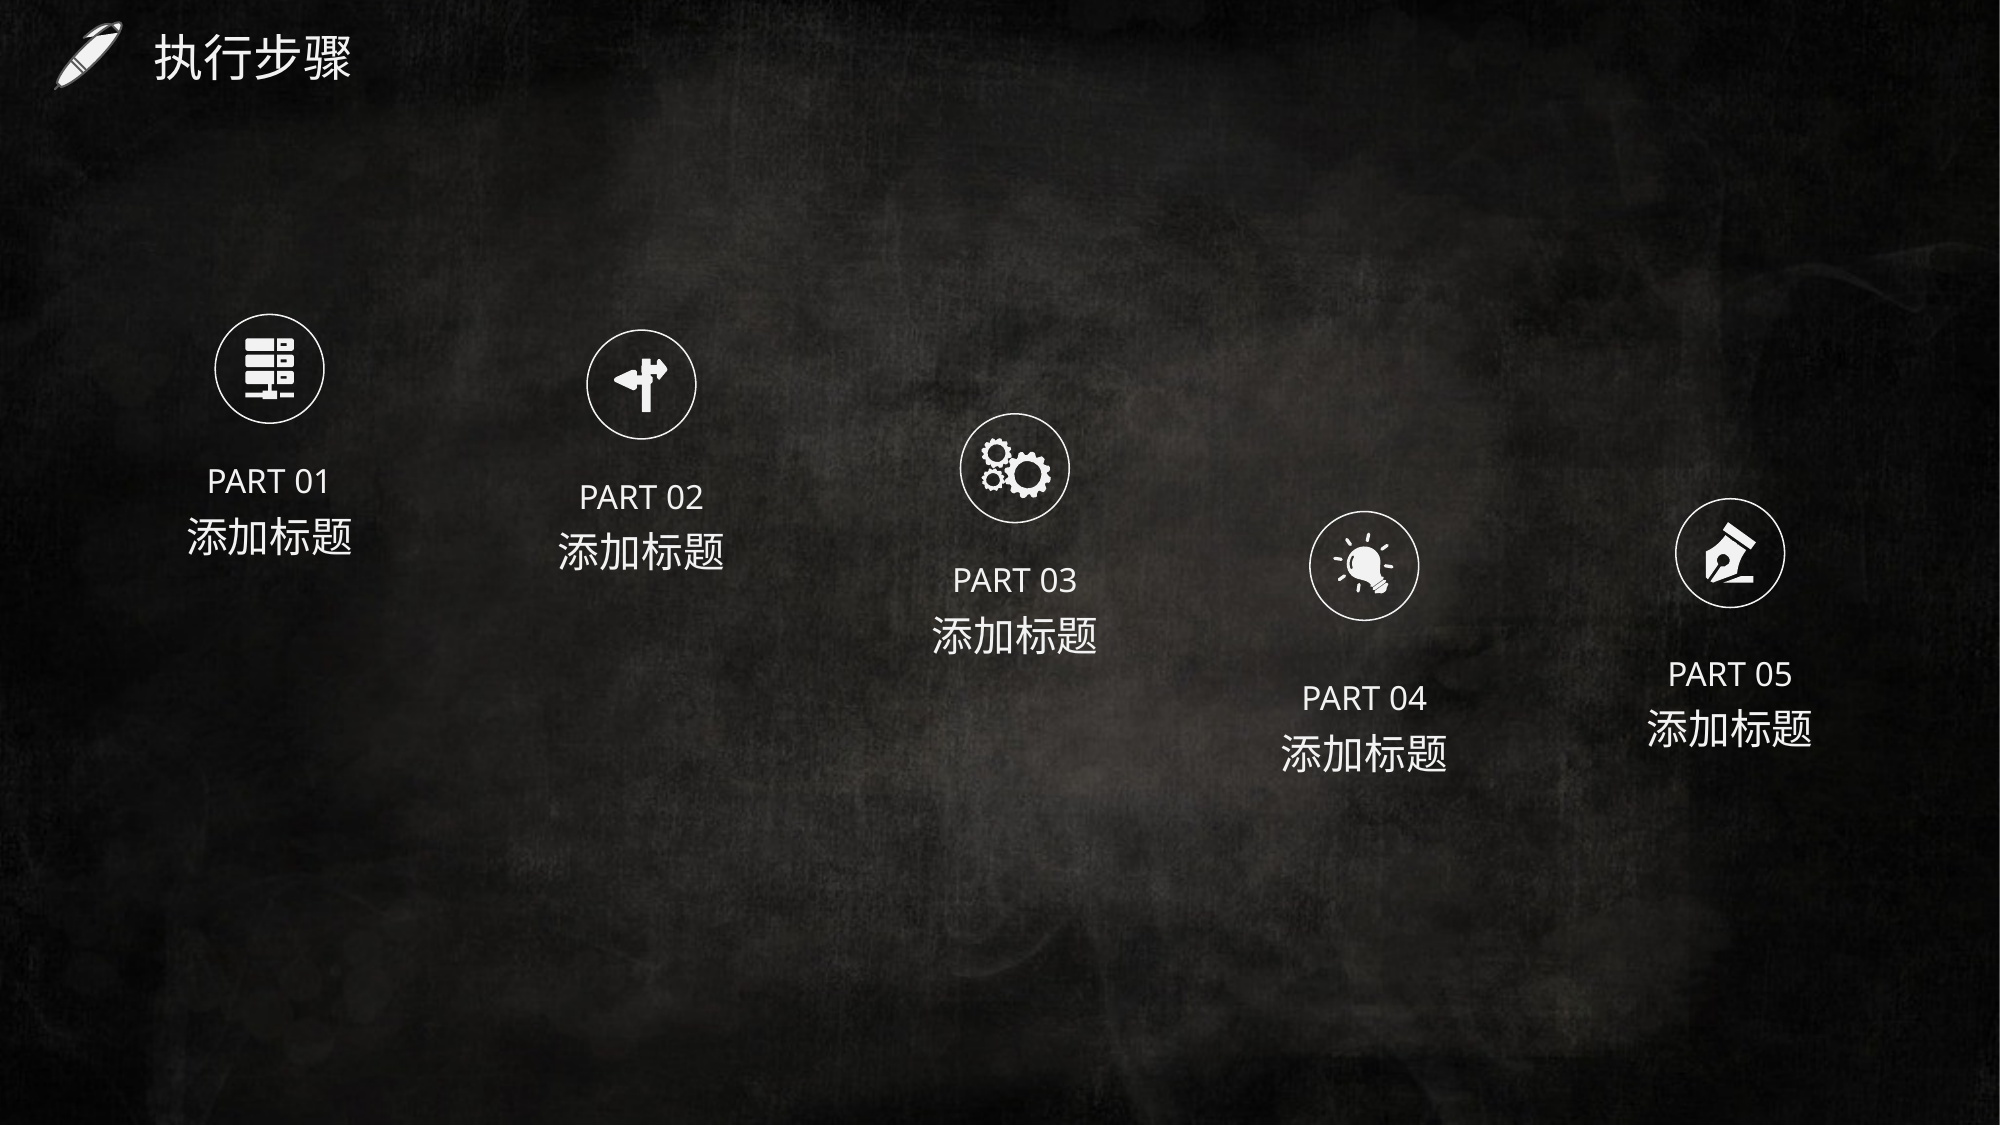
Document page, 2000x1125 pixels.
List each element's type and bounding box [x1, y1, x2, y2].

text_box [1309, 511, 1419, 621]
text_box [586, 329, 697, 440]
picture [0, 0, 2000, 1125]
text_box [214, 314, 325, 424]
text_box [960, 413, 1070, 523]
text_box [1675, 498, 1785, 608]
